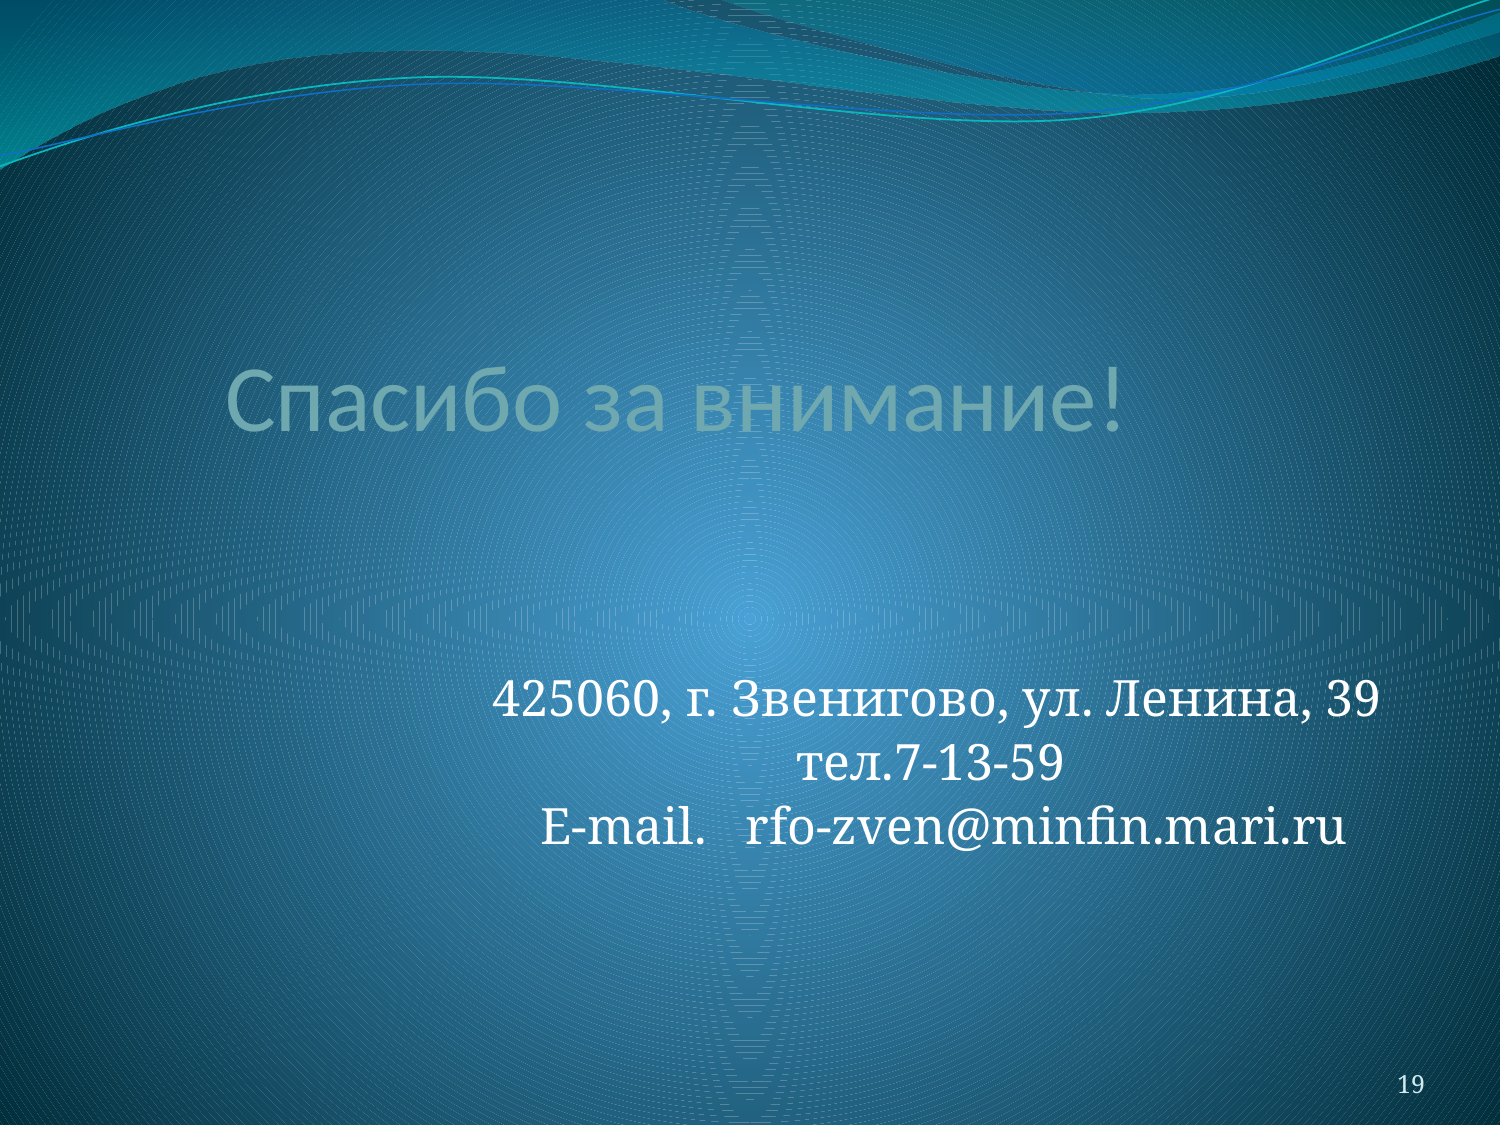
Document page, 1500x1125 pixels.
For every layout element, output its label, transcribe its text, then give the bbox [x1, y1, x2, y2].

slide_number 19 [1299, 1042, 1425, 1103]
subtitle 425060, г. Звенигово, ул. Ленина, 39 тел.7-13-59 E-mail. rfo-zven@minfin.mari.ru [375, 633, 1500, 896]
title Спасибо за внимание! [225, 328, 1500, 451]
